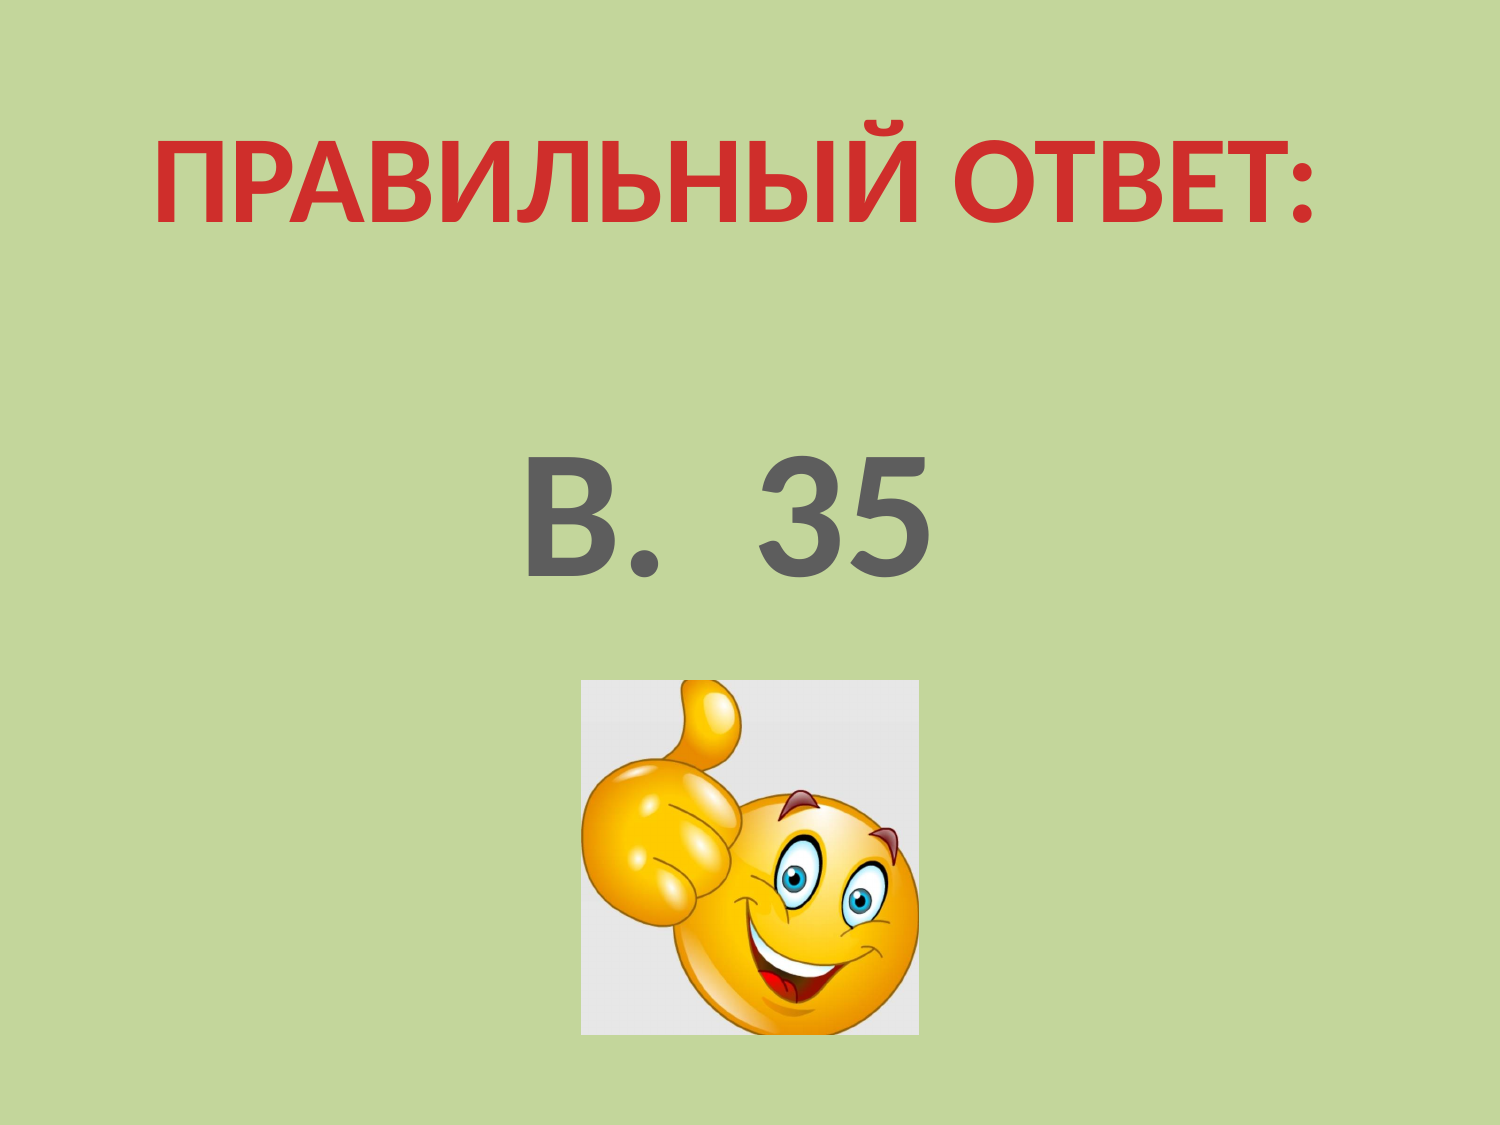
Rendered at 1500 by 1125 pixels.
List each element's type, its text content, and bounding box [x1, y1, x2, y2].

text_box ПРАВИЛЬНЫЙ ОТВЕТ: [136, 89, 1364, 255]
picture [581, 680, 919, 1036]
text_box В. 35 [501, 385, 955, 621]
